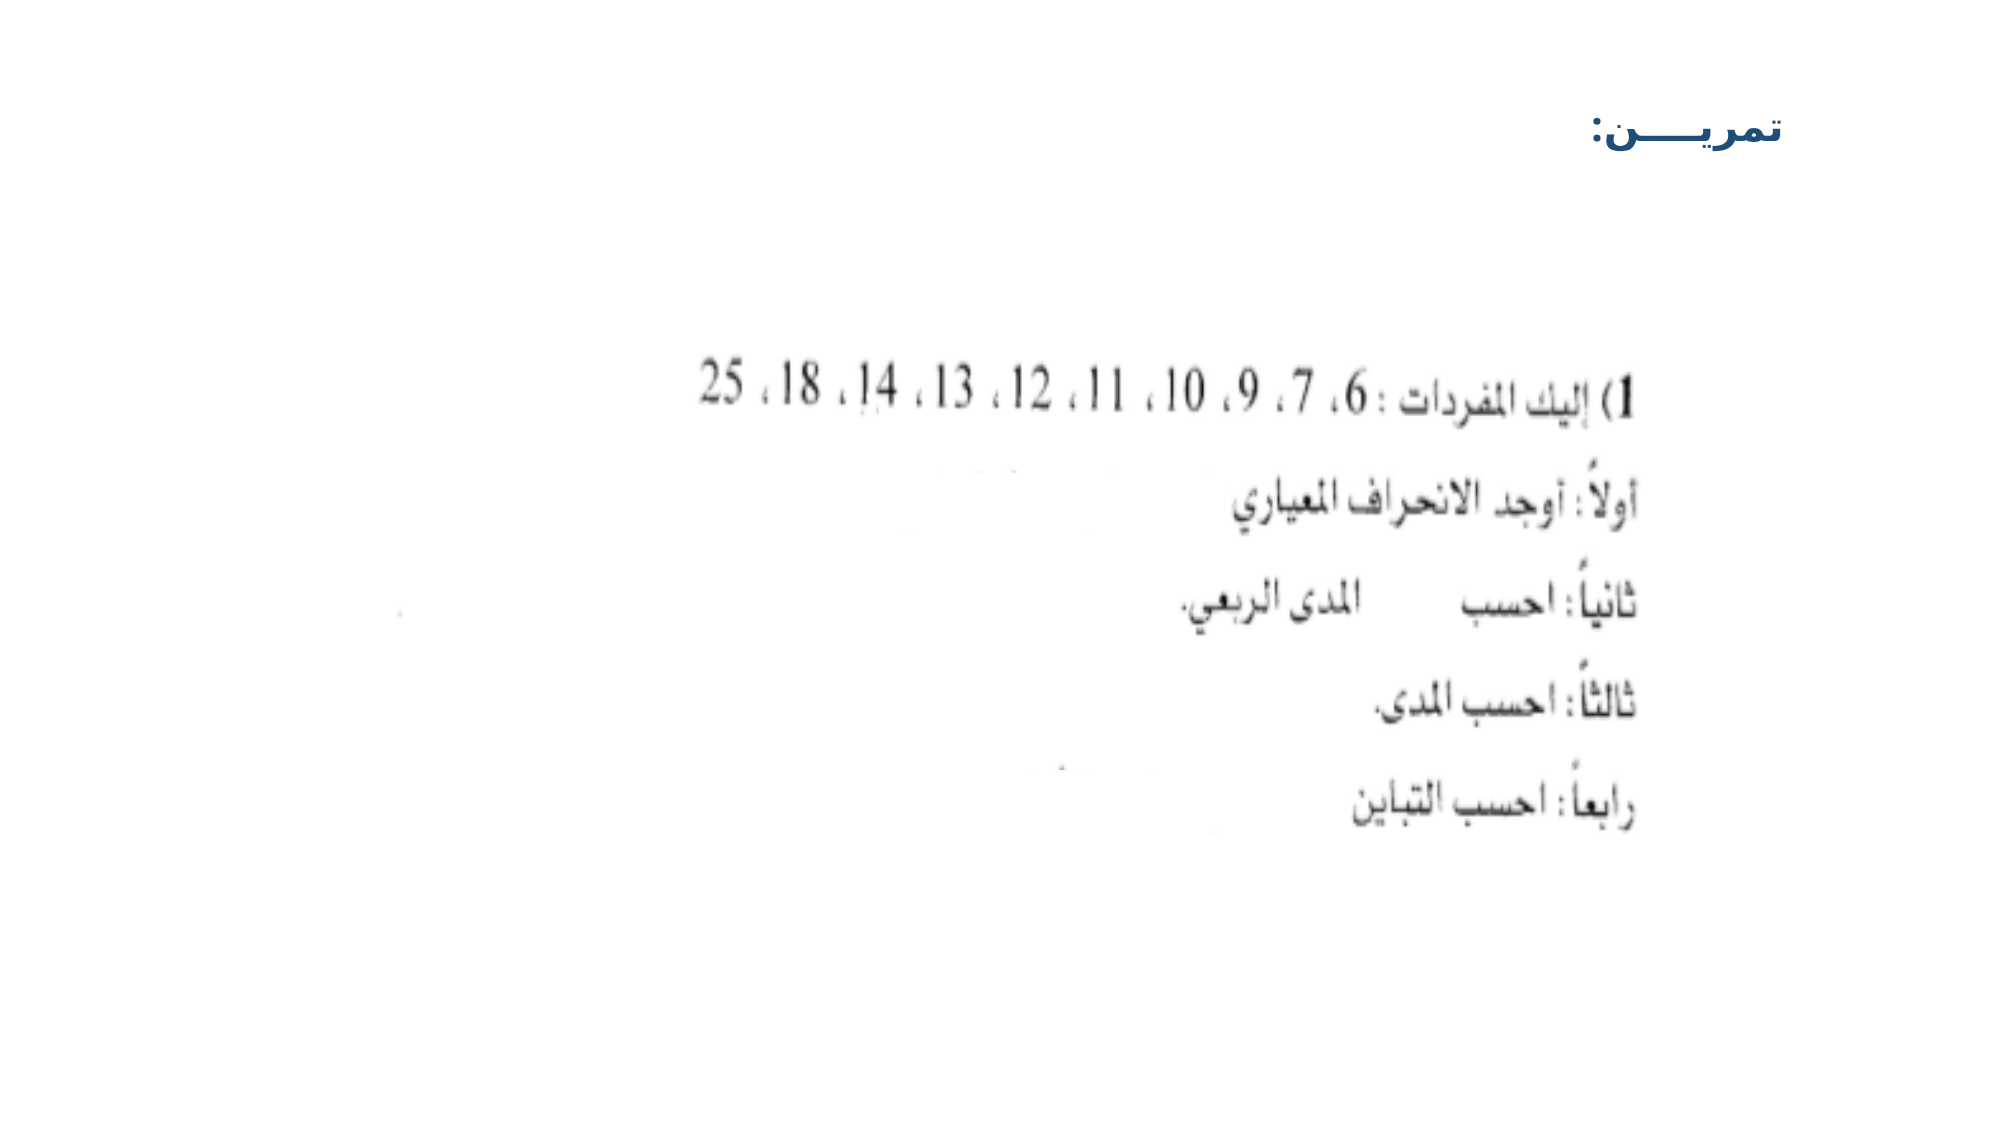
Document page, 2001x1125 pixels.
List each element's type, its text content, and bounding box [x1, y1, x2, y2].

text_box تمريــــن: [1446, 92, 1799, 158]
picture [306, 270, 1830, 922]
